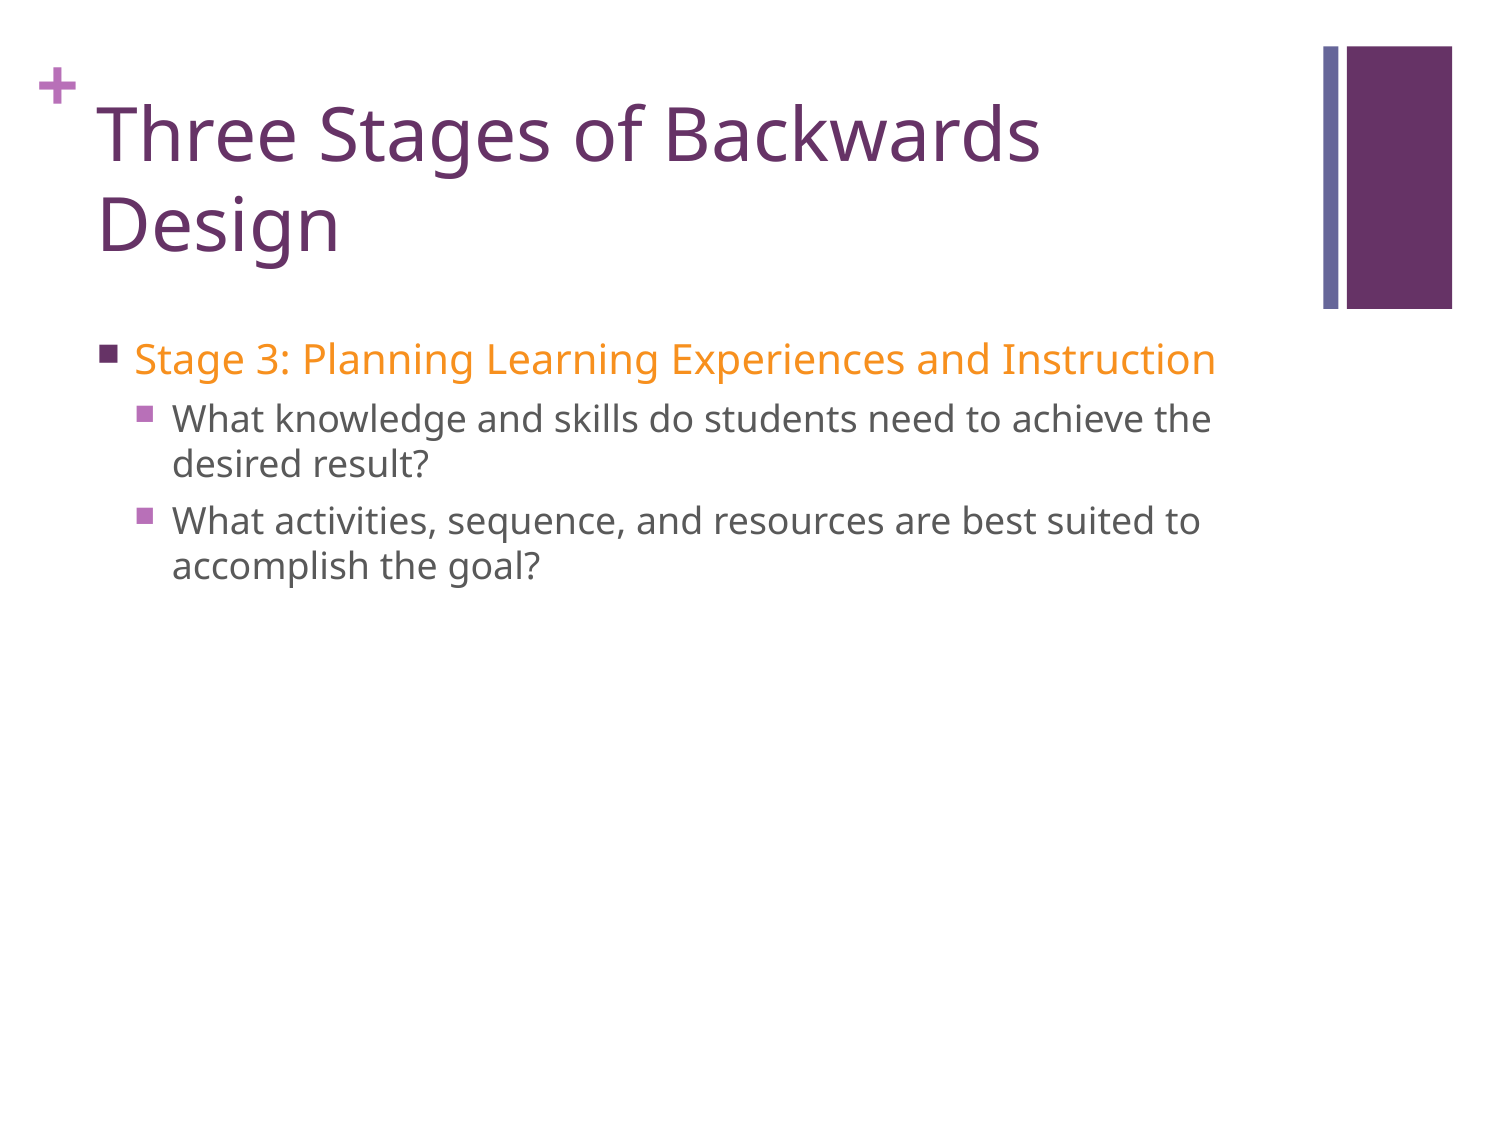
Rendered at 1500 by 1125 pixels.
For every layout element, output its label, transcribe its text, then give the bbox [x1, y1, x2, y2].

list Stage 3: Planning Learning Experiences and Instruction What knowledge and skills do students need to achieve the desired result? What activities, sequence, and resources are best suited to accomplish the goal? [81, 324, 1322, 1005]
title Three Stages of Backwards Design [81, 79, 1322, 263]
